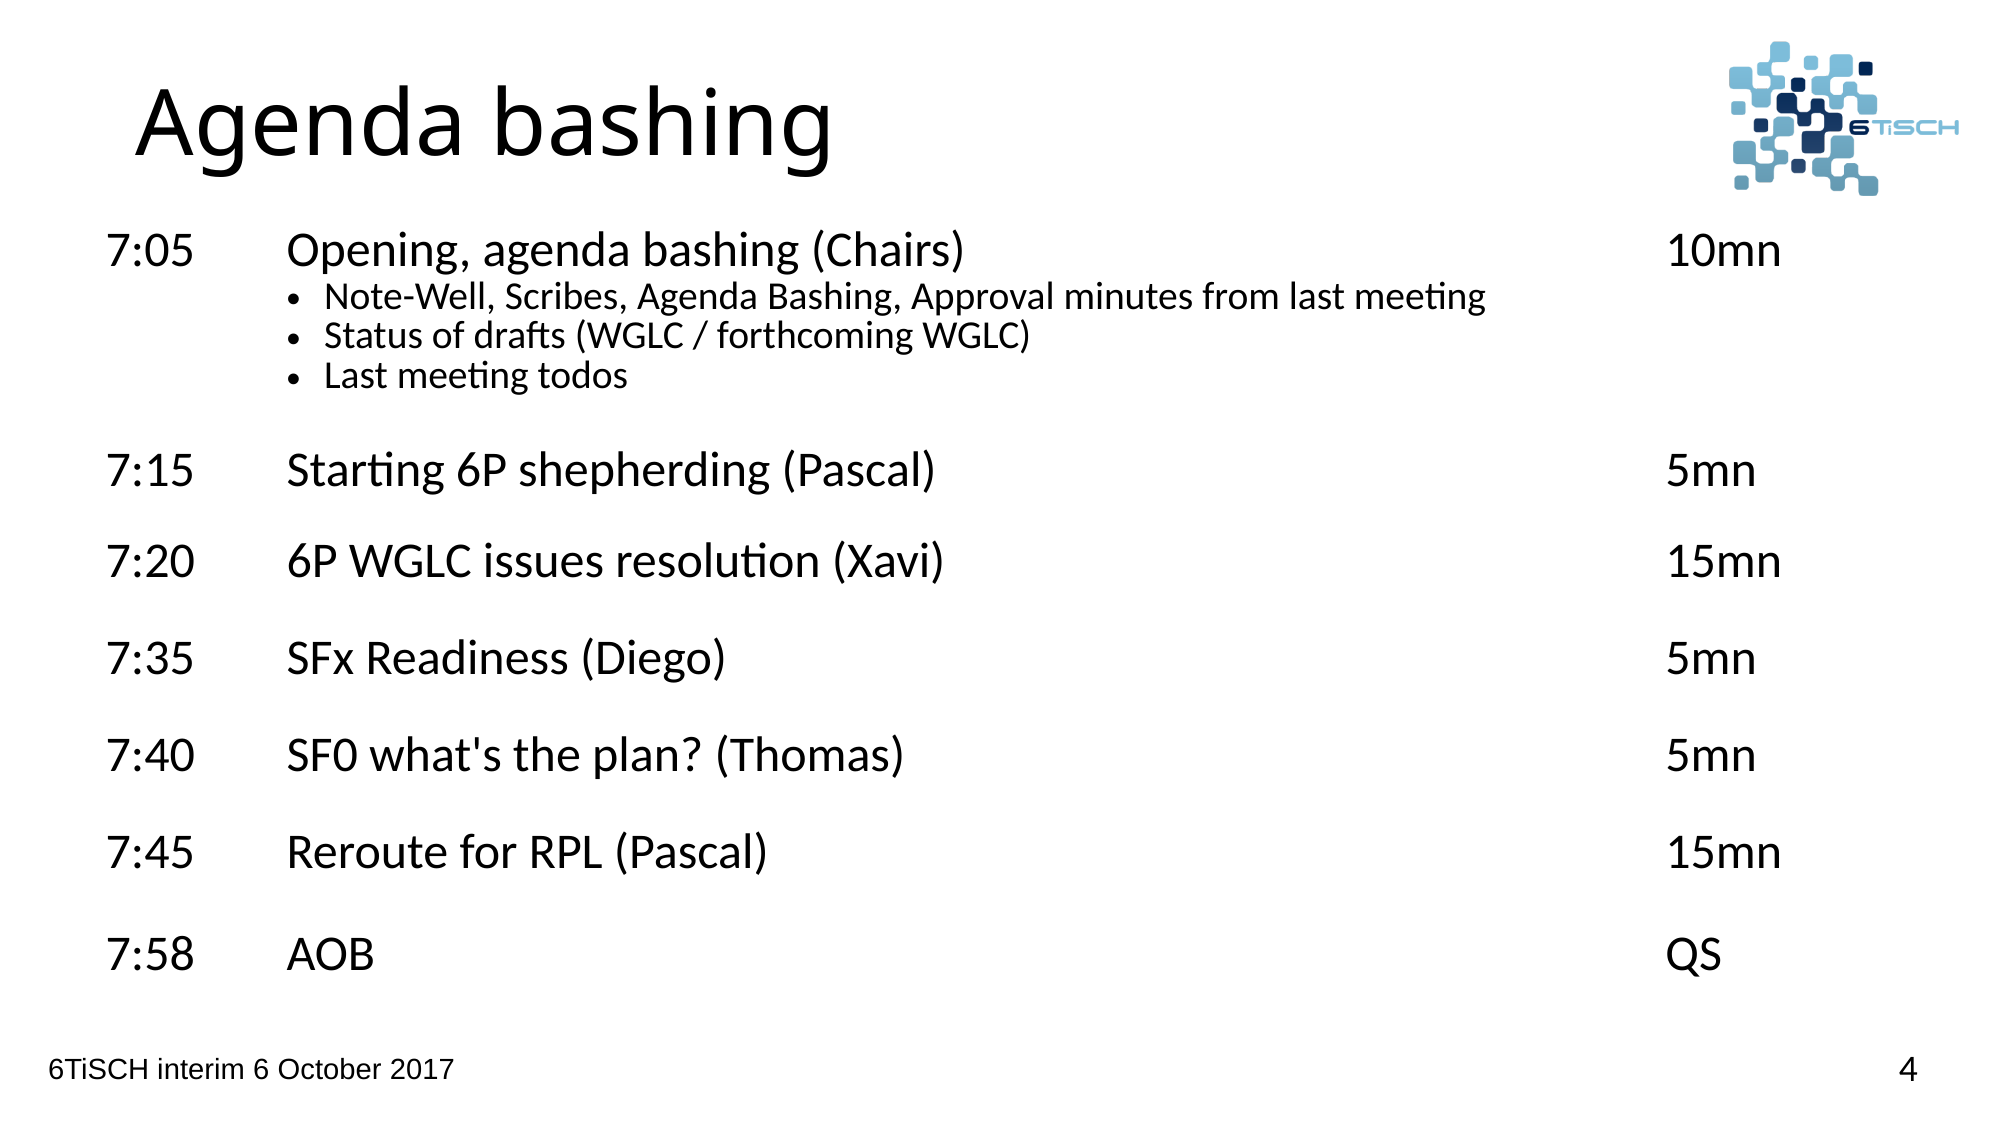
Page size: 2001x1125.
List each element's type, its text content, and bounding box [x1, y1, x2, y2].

table_cell Reroute for RPL (Pascal) [268, 822, 1645, 922]
table_cell QS [1646, 924, 1823, 1025]
table_cell 7:58 [87, 924, 266, 1025]
table_cell 6P WGLC issues resolution (Xavi) [268, 531, 1645, 626]
table_header 10mn [1646, 220, 1823, 438]
table_cell 7:15 [87, 440, 266, 529]
table_cell SF0 what's the plan? (Thomas) [268, 725, 1645, 820]
table_cell 15mn [1646, 531, 1823, 626]
table_cell 7:20 [87, 531, 266, 626]
table_cell Starting 6P shepherding (Pascal) [268, 440, 1645, 529]
table_cell AOB [268, 924, 1645, 1025]
table_cell 5mn [1646, 725, 1823, 820]
table_cell 7:35 [87, 628, 266, 723]
table_header Opening, agenda bashing (Chairs) Note-Well, Scribes, Agenda Bashing, Approval minutes from last meeting Status of drafts (WGLC / forthcoming WGLC) Last meeting todos [268, 220, 1645, 438]
table_cell 7:45 [87, 822, 266, 922]
slide_number 4 [1482, 1036, 1933, 1097]
title Agenda bashing [120, 17, 1846, 235]
table_cell 15mn [1646, 822, 1823, 922]
table_cell 7:40 [87, 725, 266, 820]
table_cell 5mn [1646, 440, 1823, 529]
table_header 7:05 [87, 220, 266, 438]
picture [1846, 37, 1963, 200]
table_cell 5mn [1646, 628, 1823, 723]
table_cell SFx Readiness (Diego) [268, 628, 1645, 723]
